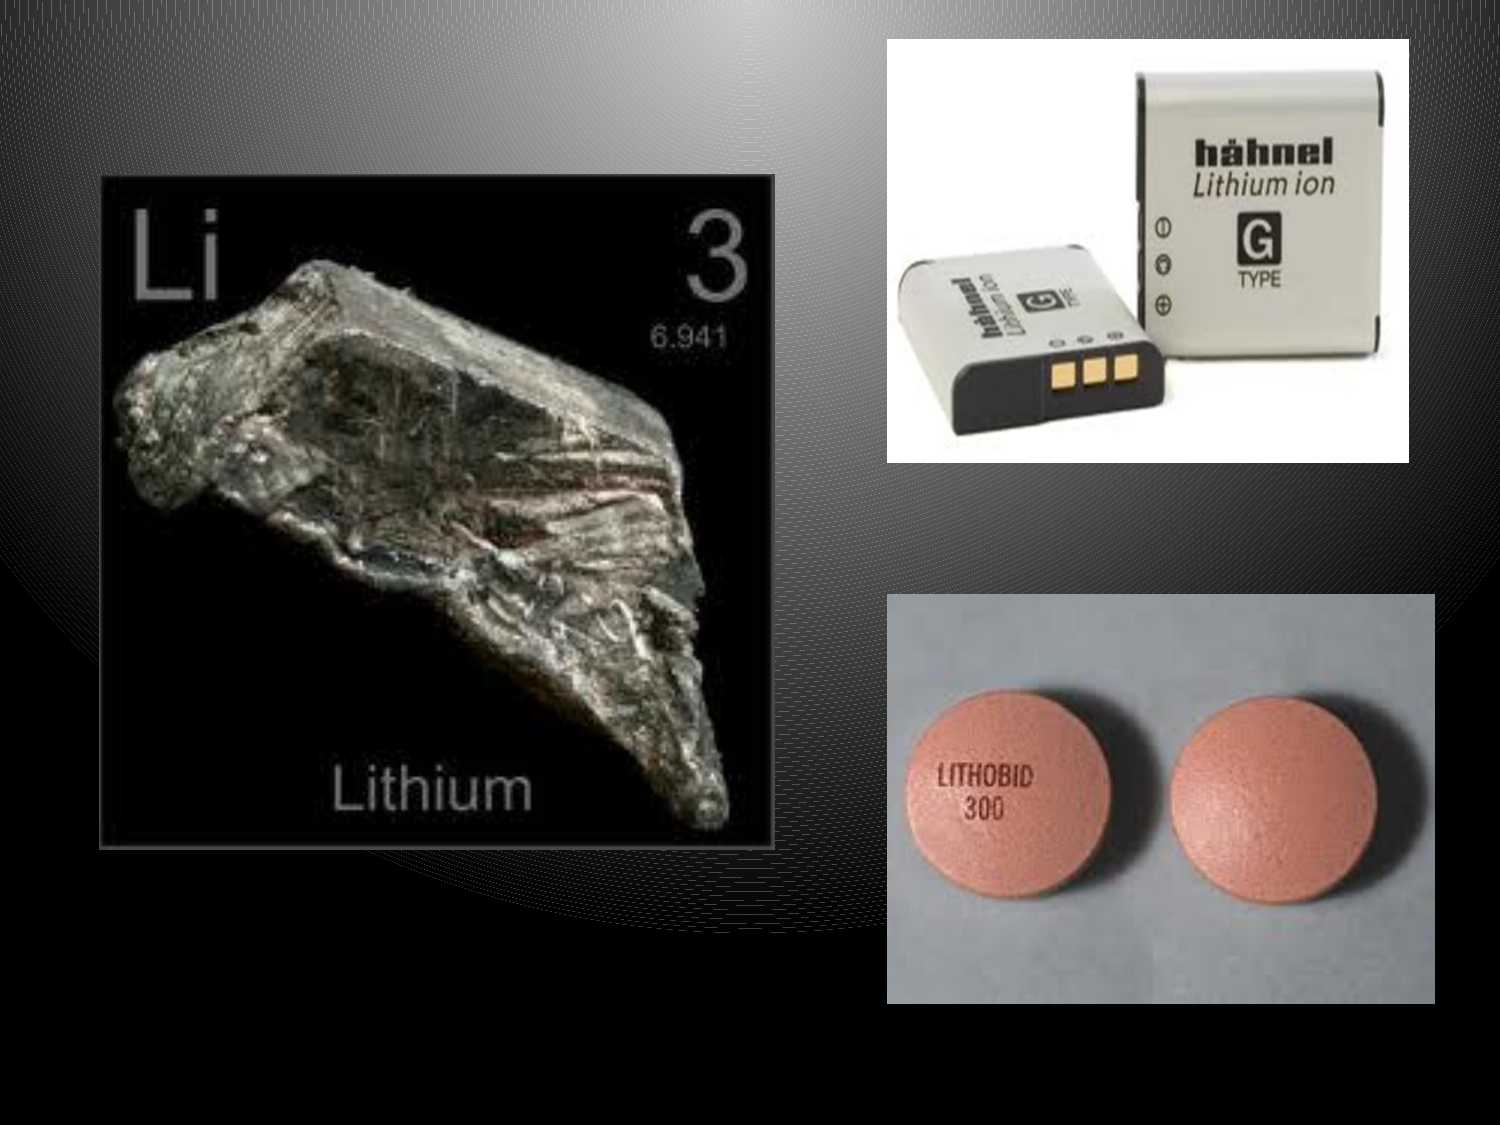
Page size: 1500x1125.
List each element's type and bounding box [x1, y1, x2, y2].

picture [887, 39, 1410, 463]
picture [99, 174, 776, 851]
picture [887, 594, 1435, 1004]
